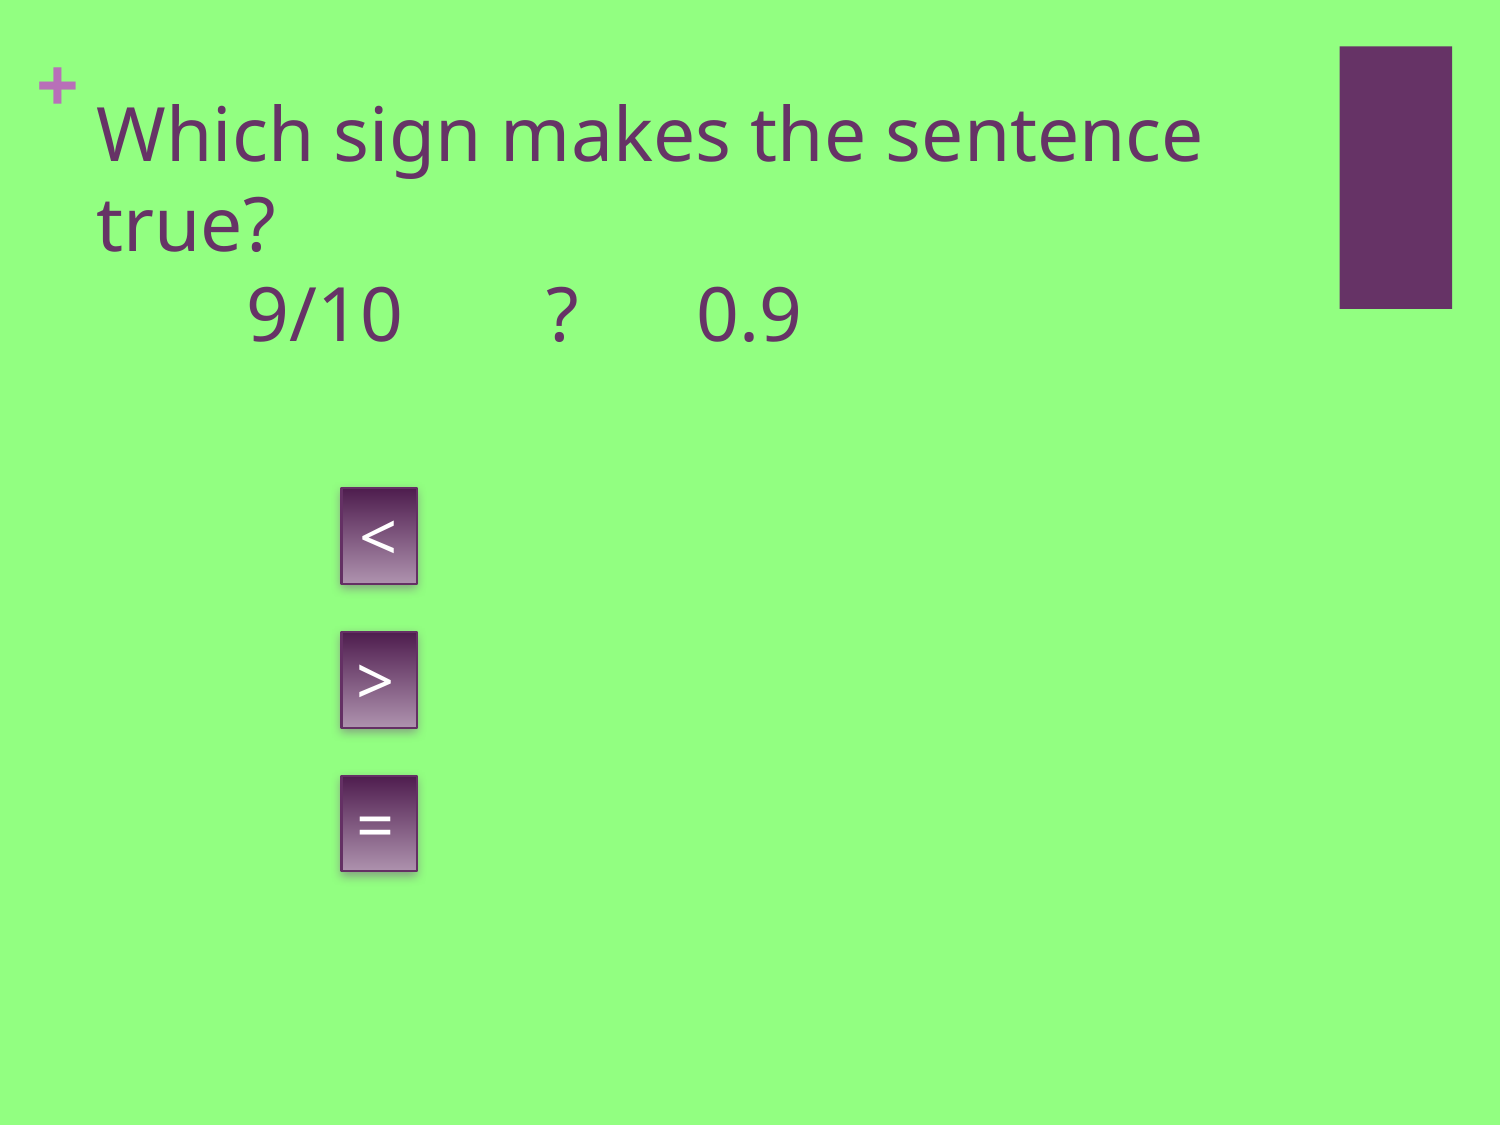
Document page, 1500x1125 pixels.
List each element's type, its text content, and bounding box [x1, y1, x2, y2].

text_box > [341, 631, 417, 727]
text_box < [345, 487, 413, 583]
title Which sign makes the sentence true? 9/10 ? 0.9 [81, 79, 1322, 263]
text_box = [341, 775, 417, 871]
text_box [340, 487, 418, 585]
